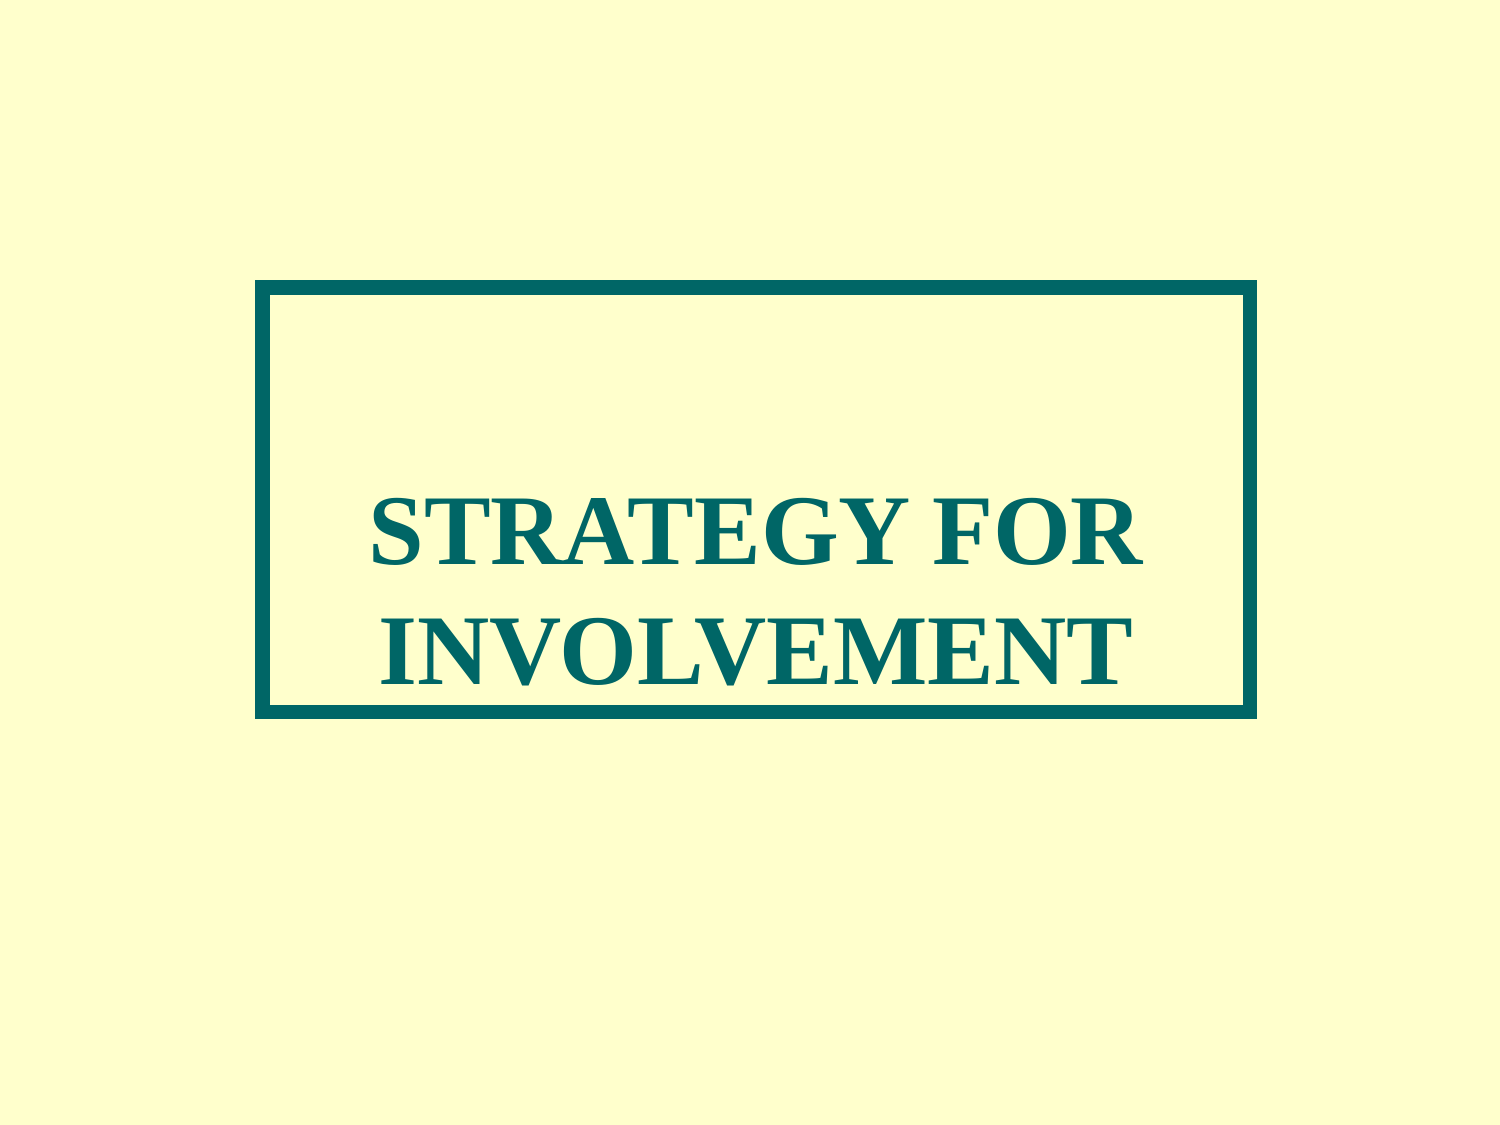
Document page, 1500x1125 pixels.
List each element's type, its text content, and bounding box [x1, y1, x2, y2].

text_box STRATEGY FOR INVOLVEMENT [262, 287, 1250, 712]
